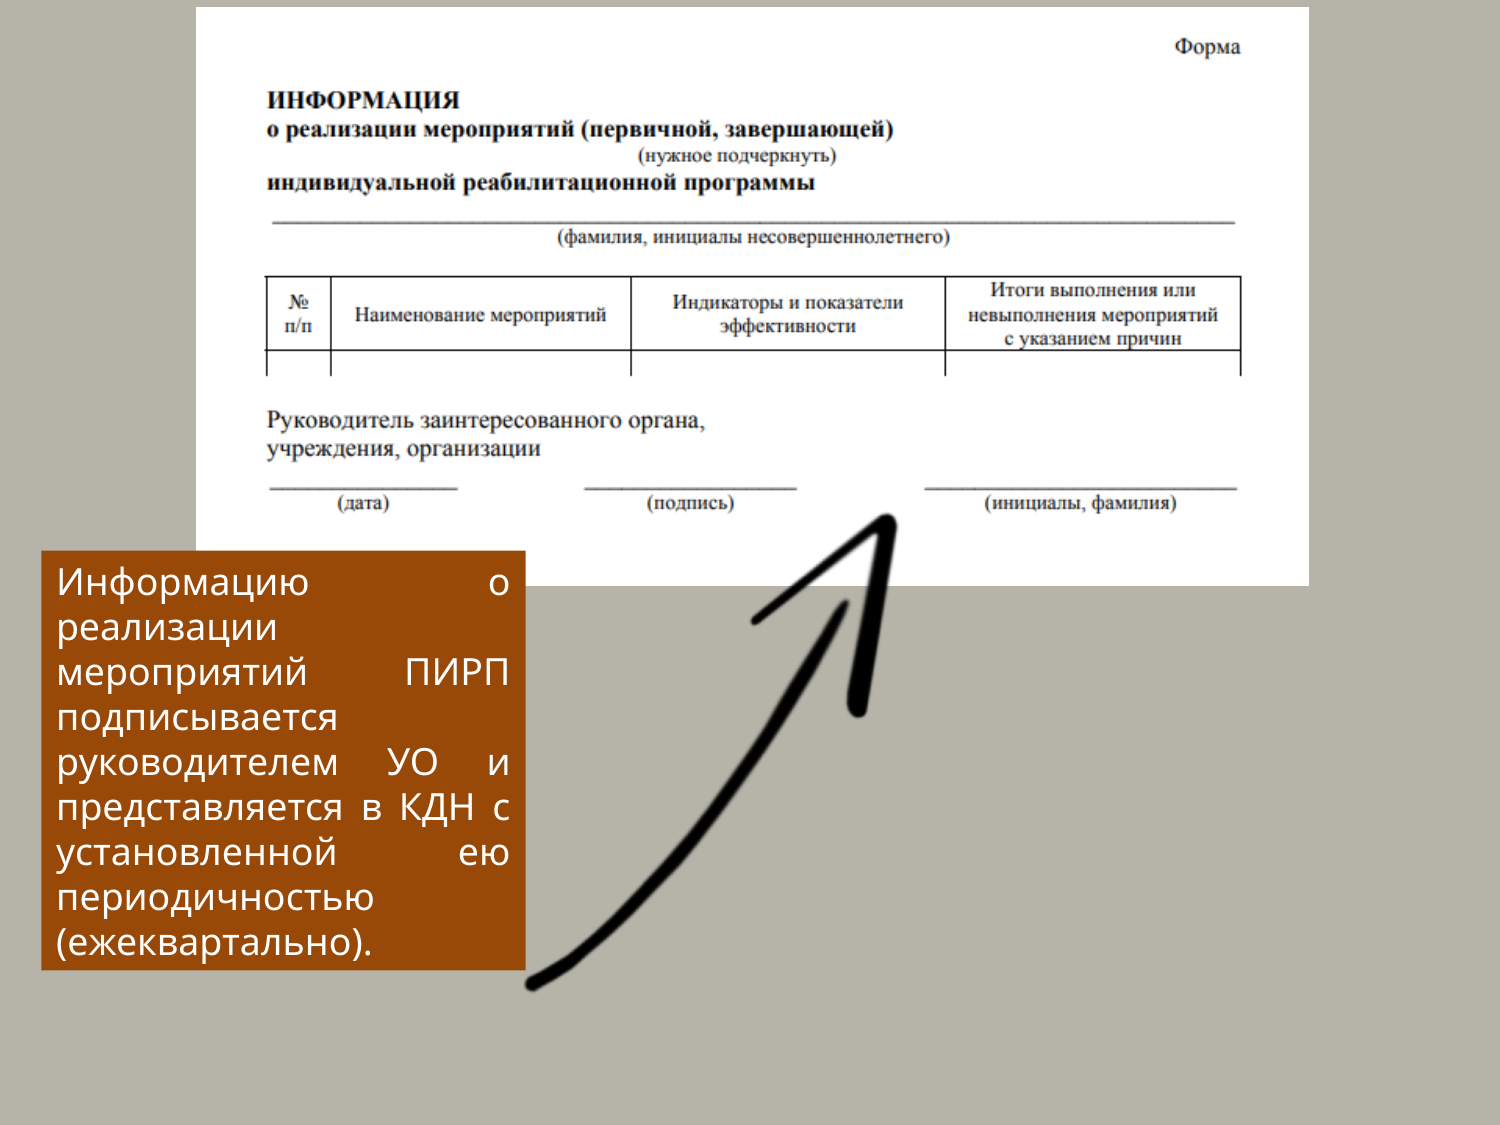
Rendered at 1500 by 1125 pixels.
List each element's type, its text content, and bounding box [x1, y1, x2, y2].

text_box Информацию о реализации мероприятий ПИРП подписывается руководителем УО и представляется в КДН с установленной ею периодичностью (ежеквартально). [41, 550, 397, 971]
picture [196, 6, 1310, 1054]
